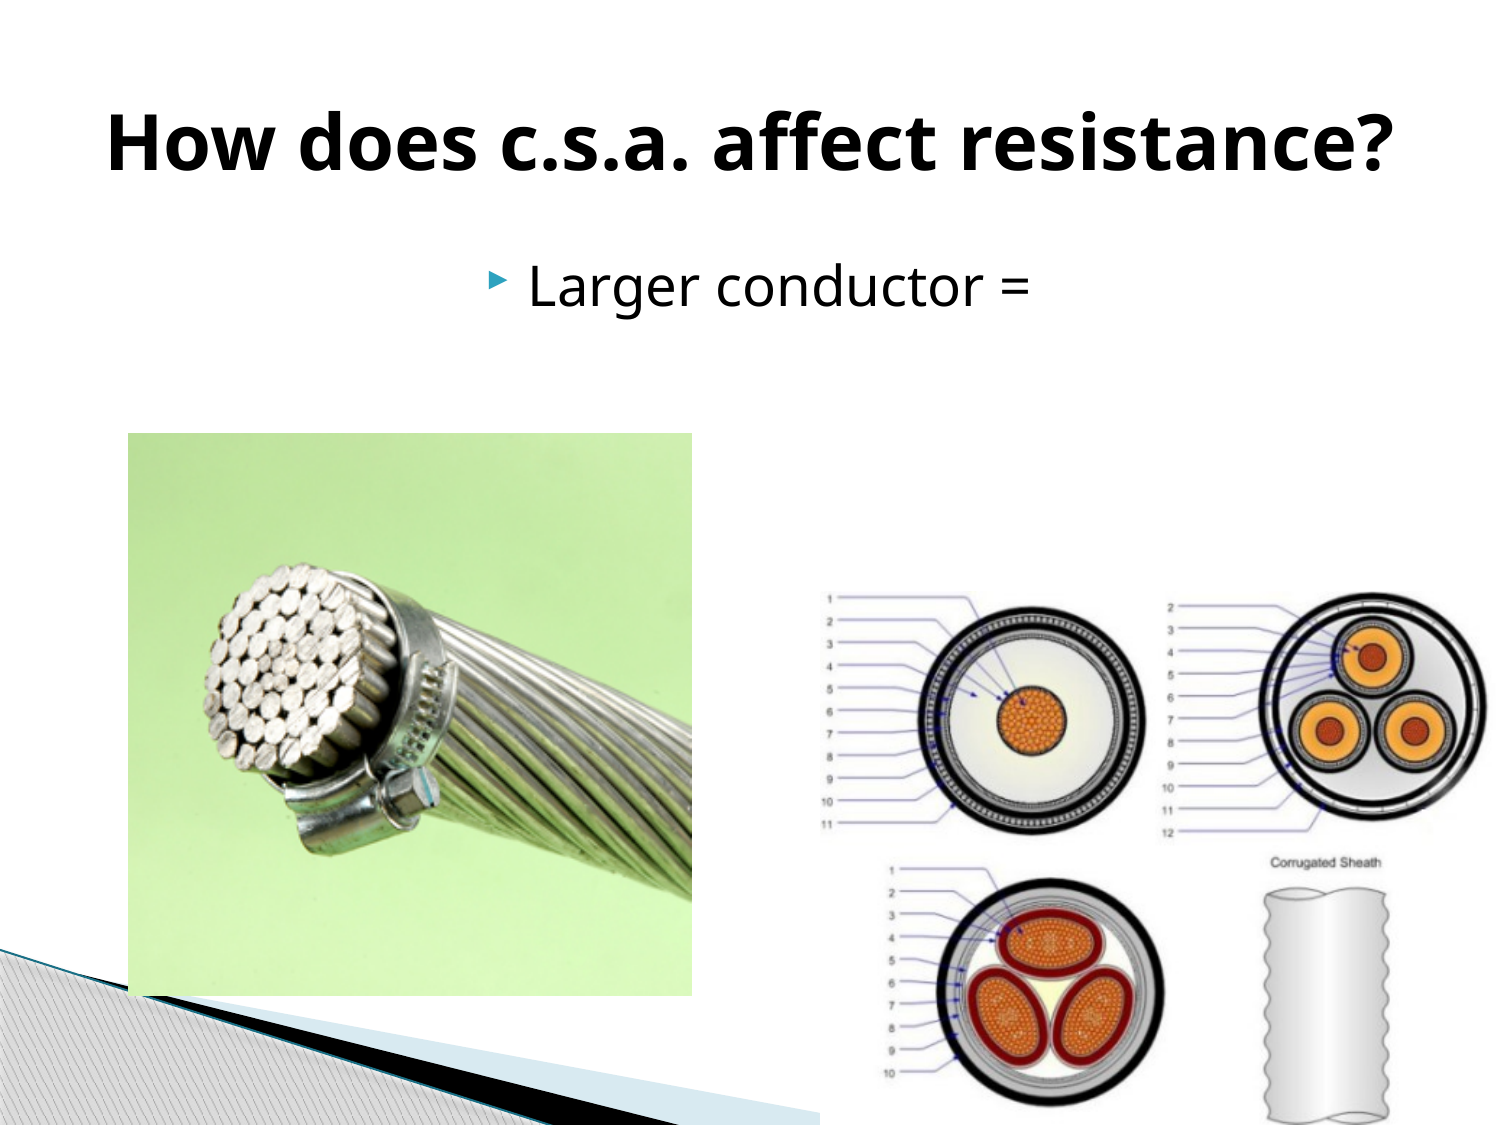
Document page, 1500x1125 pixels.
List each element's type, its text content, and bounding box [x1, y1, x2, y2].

title How does c.s.a. affect resistance? [75, 45, 1425, 233]
picture [820, 591, 1500, 1125]
picture [128, 433, 692, 997]
list Larger conductor = [75, 243, 1425, 986]
